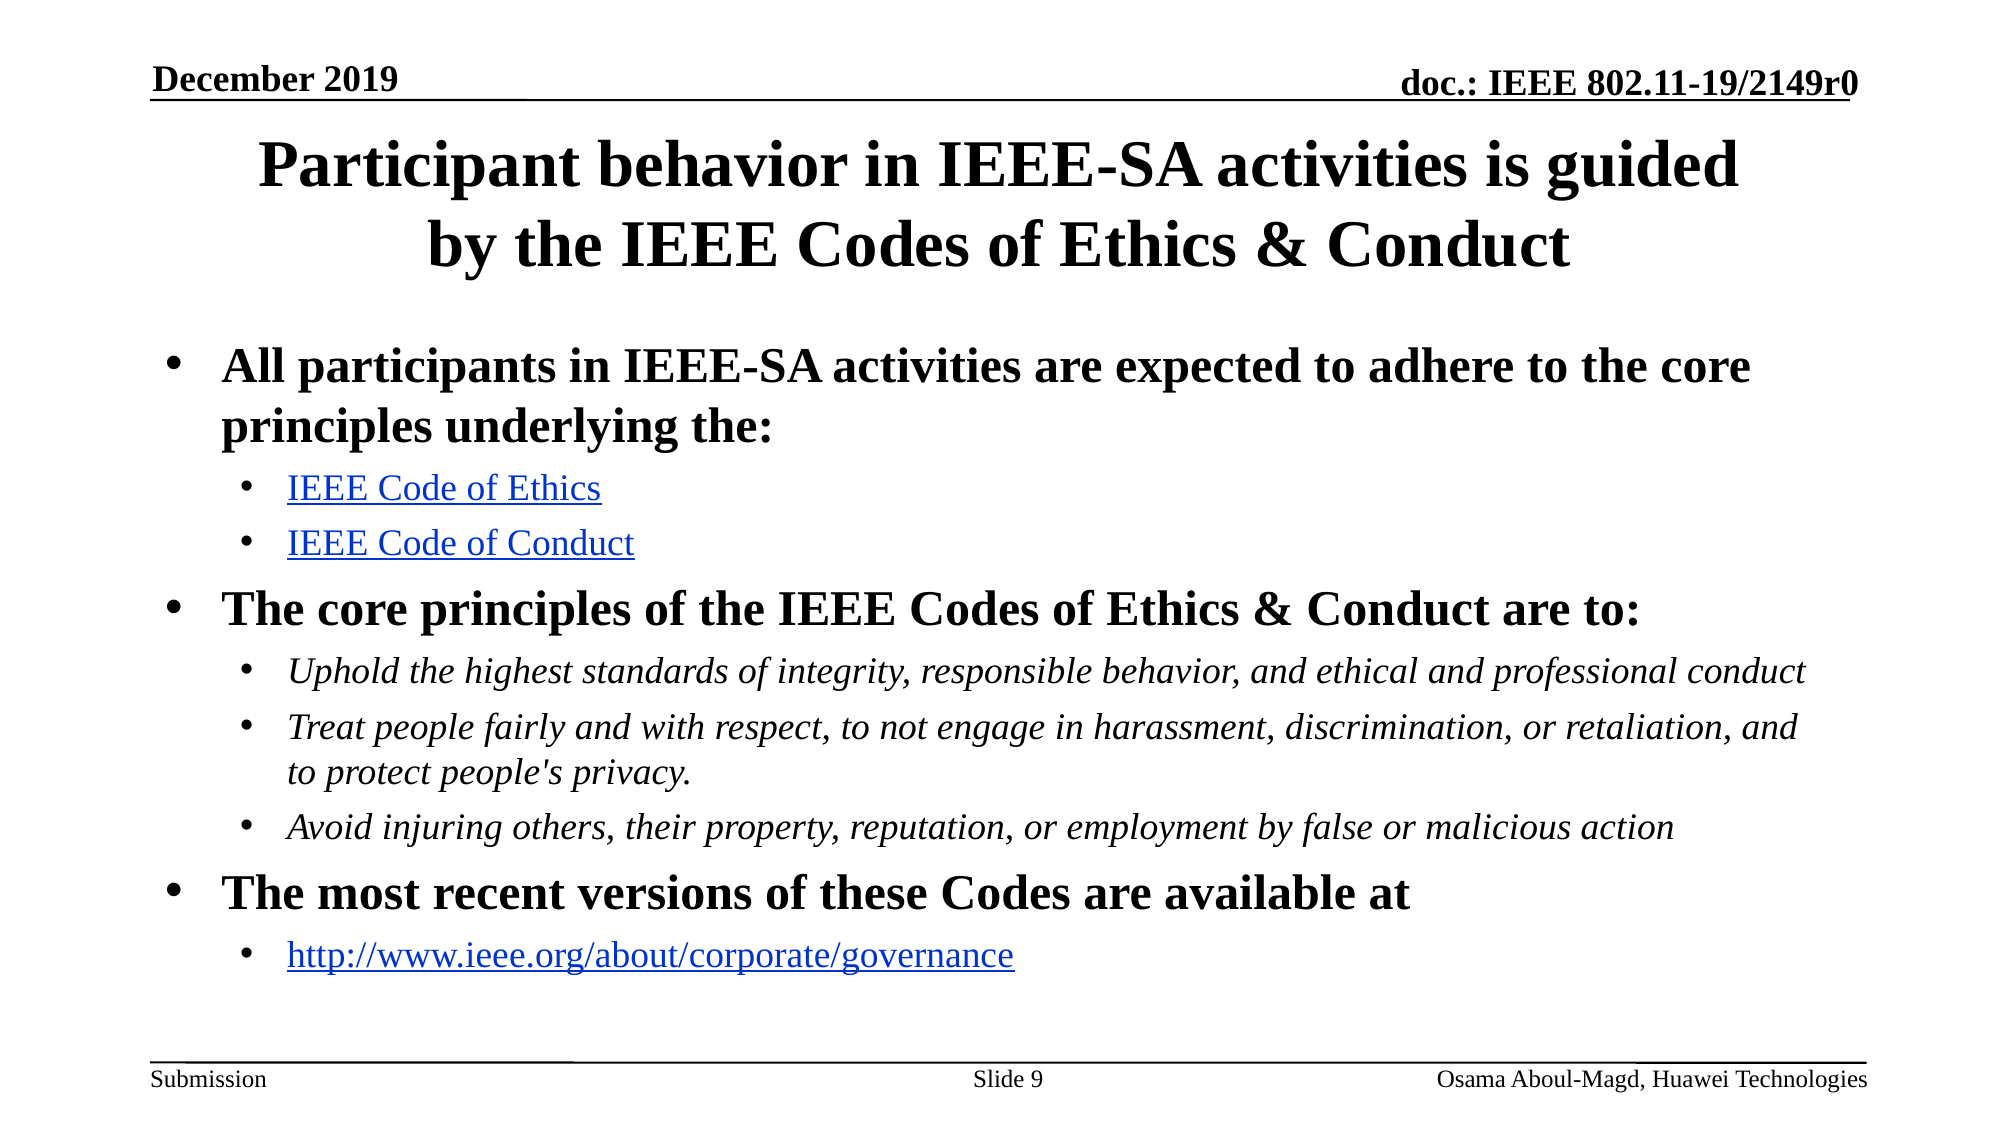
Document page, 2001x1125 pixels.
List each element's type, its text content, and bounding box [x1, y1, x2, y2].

footer Osama Aboul-Magd, Huawei Technologies [1171, 1061, 1869, 1093]
list All participants in IEEE-SA activities are expected to adhere to the core principles underlying the: IEEE Code of Ethics IEEE Code of Conduct The core principles of the IEEE Codes of Ethics & Conduct are to: Uphold the highest standards of integrity, responsible behavior, and ethical and professional conduct Treat people fairly and with respect, to not engage in harassment, discrimination, or retaliation, and to protect people's privacy. Avoid injuring others, their property, reputation, or employment by false or malicious action The most recent versions of these Codes are available at http://www.ieee.org/about/corporate/governance [149, 324, 1850, 1000]
title Participant behavior in IEEE-SA activities is guided by the IEEE Codes of Ethics & Conduct [149, 112, 1850, 288]
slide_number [152, 54, 563, 100]
slide_number Slide 9 [950, 1061, 1067, 1123]
